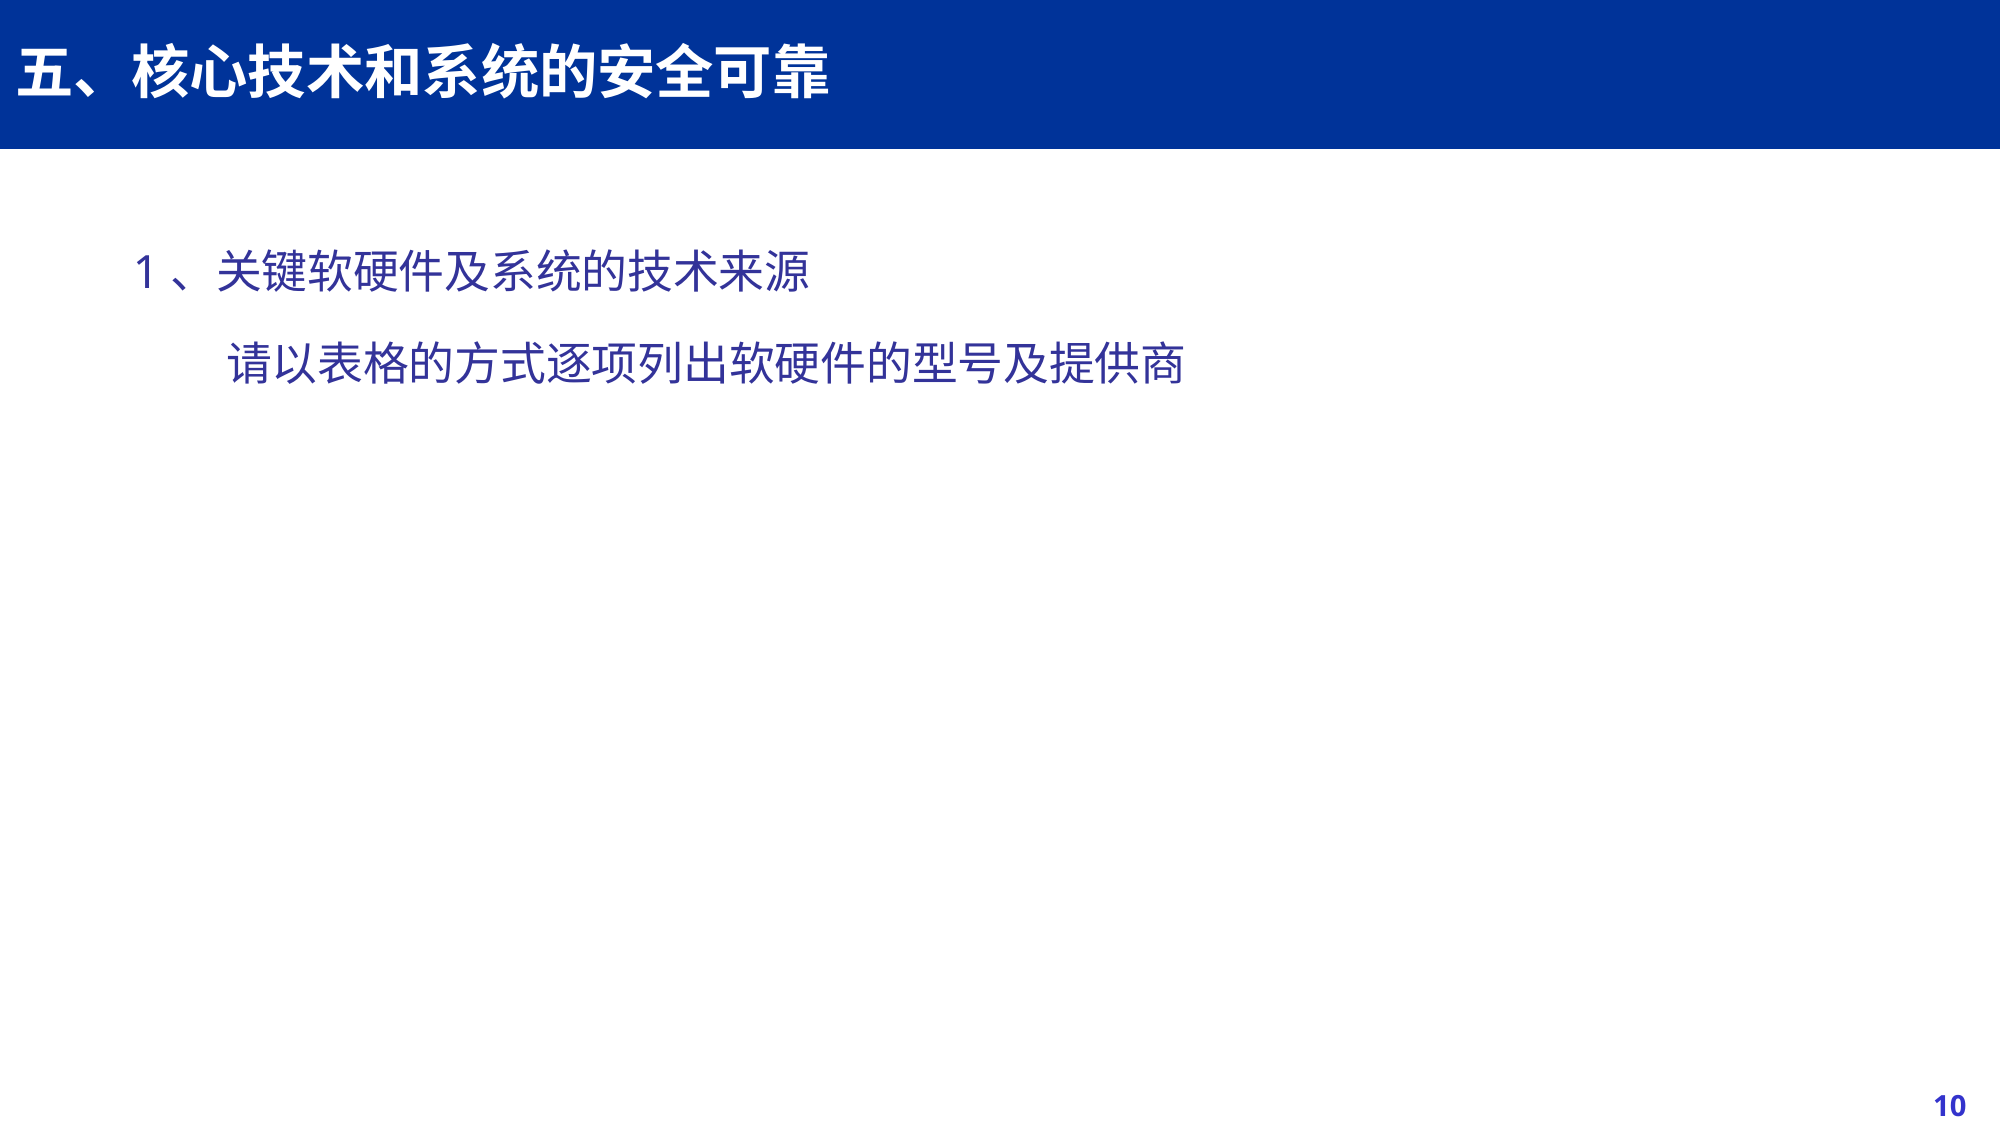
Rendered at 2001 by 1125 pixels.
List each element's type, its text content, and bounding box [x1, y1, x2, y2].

text_box 1、关键软硬件及系统的技术来源 请以表格的方式逐项列出软硬件的型号及提供商 [43, 208, 1851, 397]
title 五、核心技术和系统的安全可靠 [0, 0, 2000, 145]
